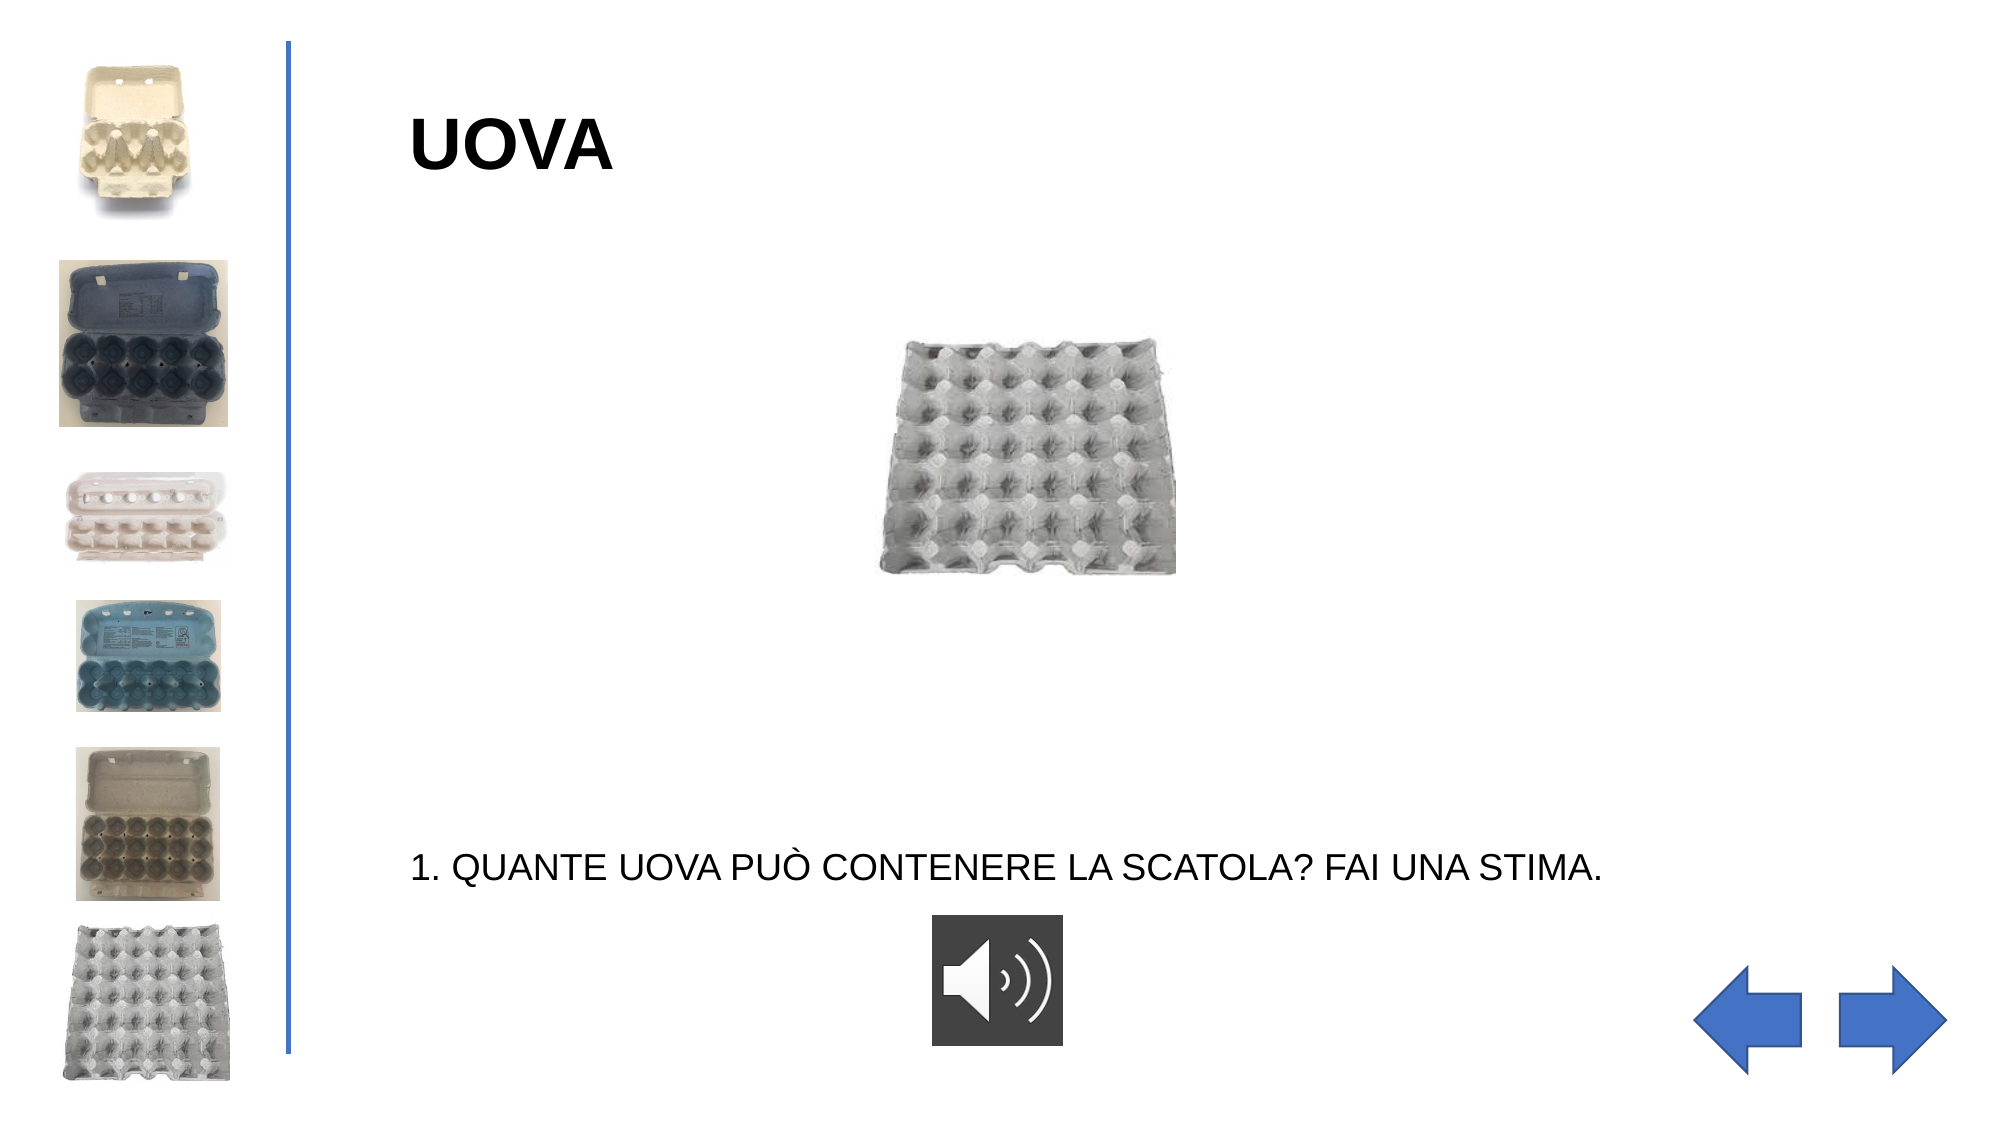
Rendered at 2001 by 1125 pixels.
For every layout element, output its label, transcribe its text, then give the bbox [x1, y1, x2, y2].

picture [64, 33, 206, 249]
text_box 1. QUANTE UOVA PUÒ CONTENERE LA SCATOLA? FAI UNA STIMA. [395, 835, 1656, 941]
picture [59, 260, 228, 428]
picture [70, 747, 225, 901]
picture [76, 600, 221, 712]
text_box [1838, 964, 1948, 1076]
picture [60, 917, 230, 1092]
picture [64, 472, 233, 565]
picture [930, 913, 1064, 1048]
text_box [1693, 964, 1802, 1076]
picture [875, 329, 1176, 592]
text_box UOVA [394, 89, 631, 192]
